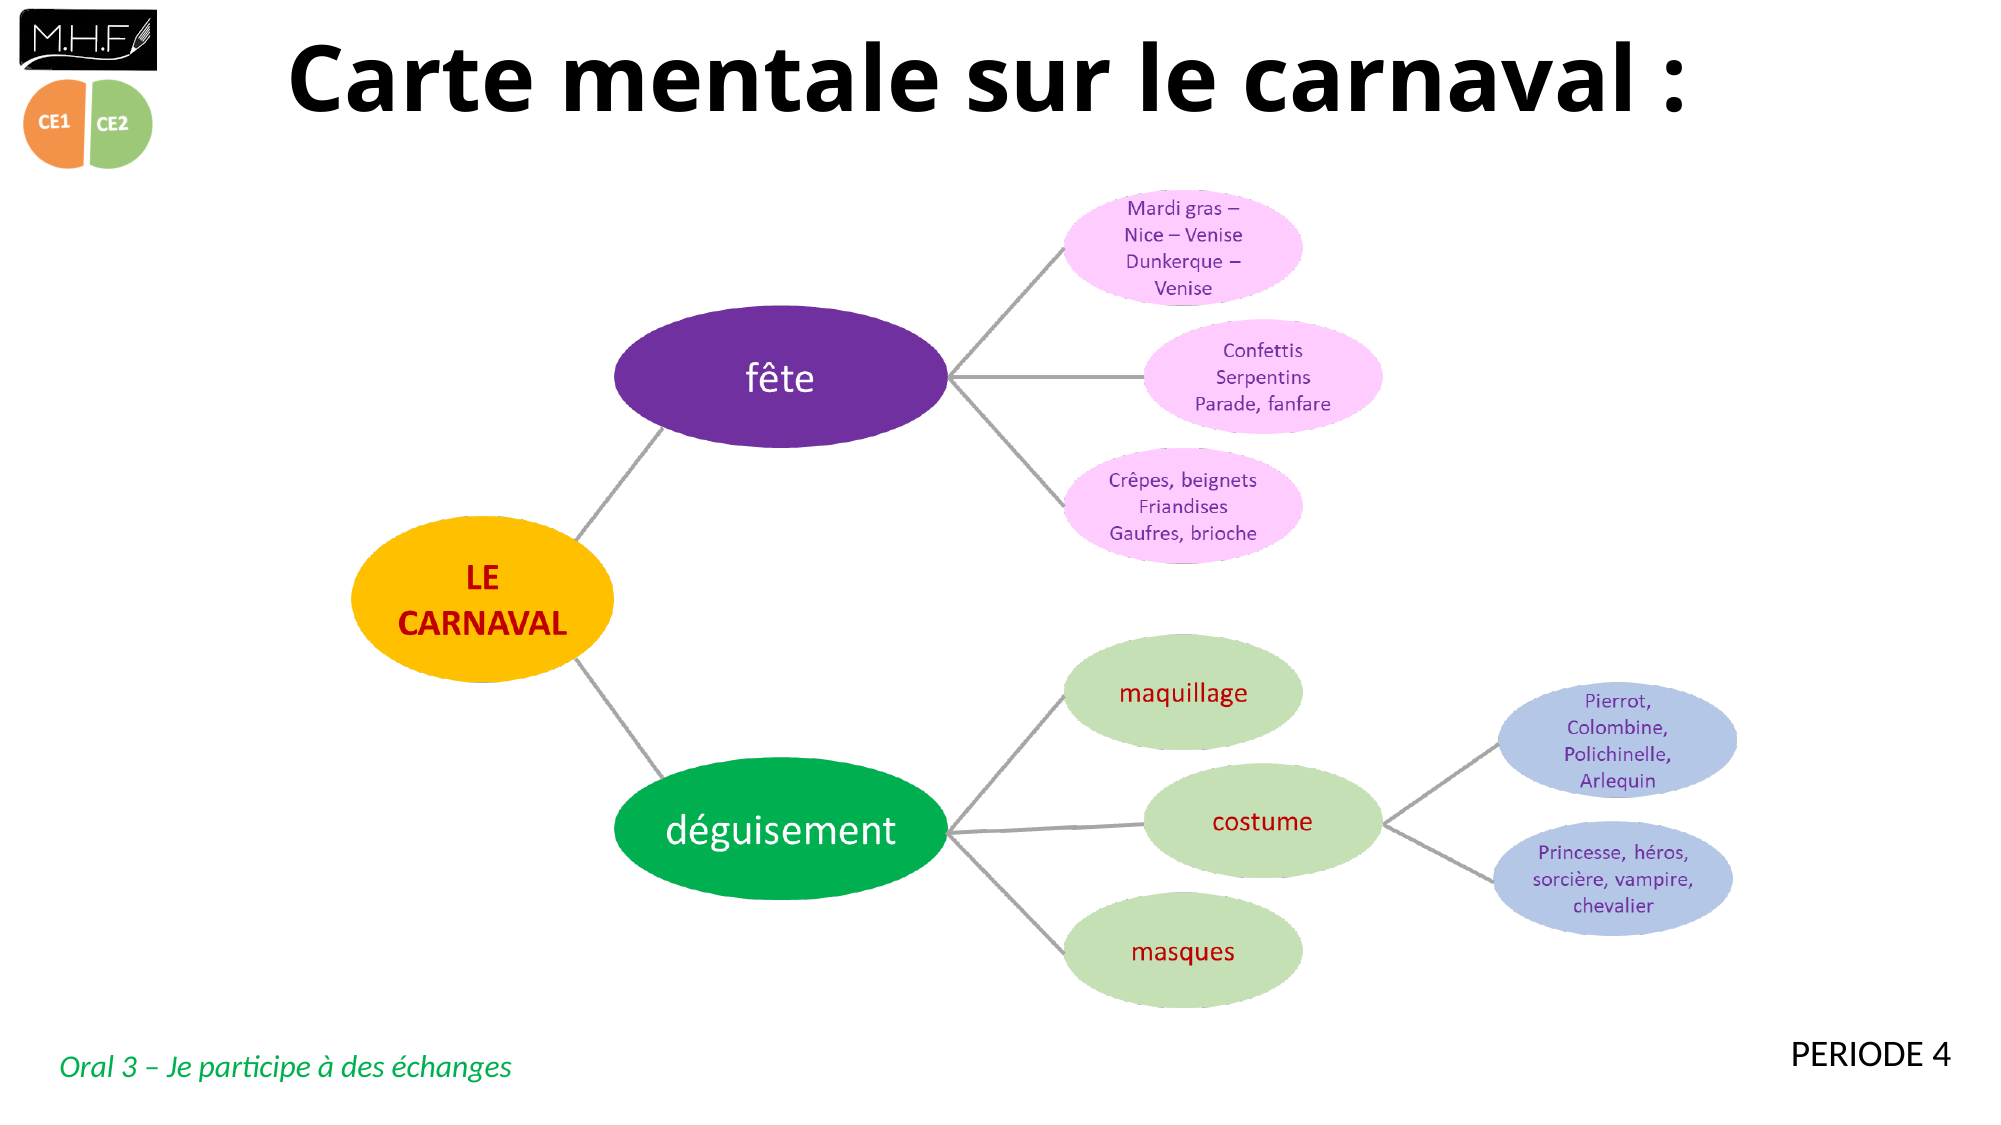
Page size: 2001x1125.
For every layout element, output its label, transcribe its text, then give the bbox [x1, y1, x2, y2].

text_box Oral 3 – Je participe à des échanges [44, 1038, 1346, 1092]
picture [1, 7, 177, 207]
picture [351, 187, 1737, 1008]
title Carte mentale sur le carnaval : [271, 7, 1818, 156]
text_box PERIODE 4 [1362, 1021, 1967, 1082]
